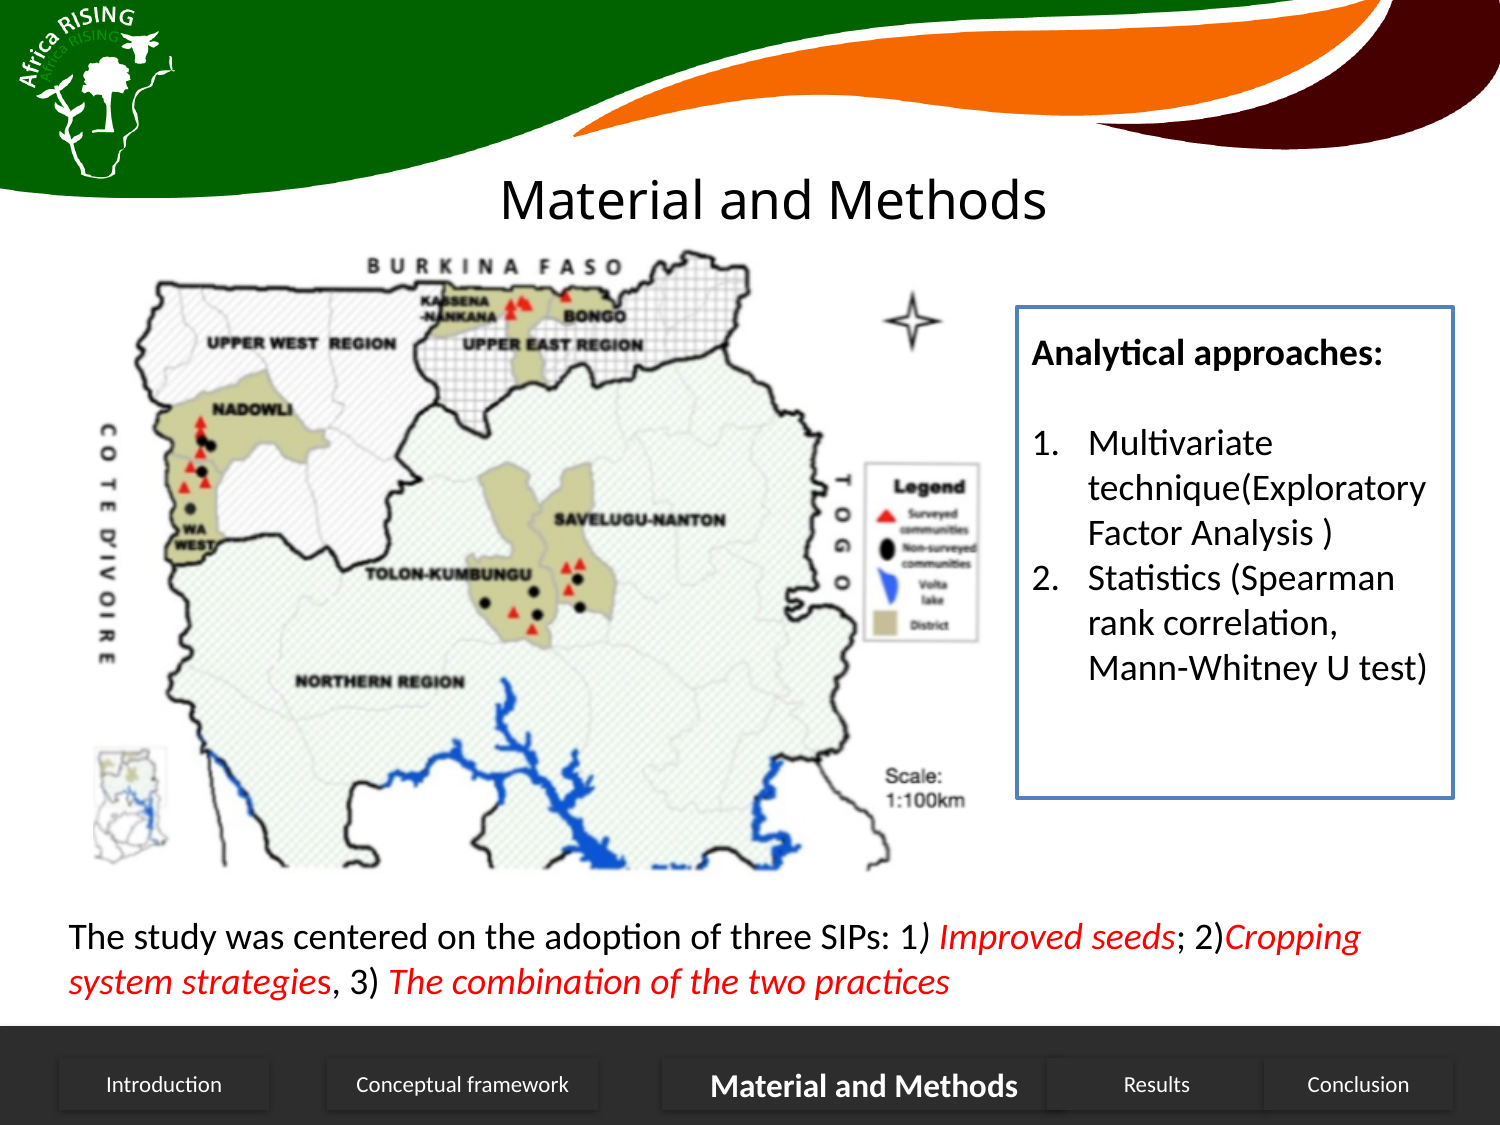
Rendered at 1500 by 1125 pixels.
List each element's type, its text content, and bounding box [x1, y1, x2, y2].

text_box Results [1046, 1057, 1262, 1111]
text_box Conclusion [1264, 1057, 1454, 1111]
picture [92, 244, 988, 905]
picture [0, 0, 1500, 199]
text_box [0, 1025, 1500, 1125]
text_box Material and Methods [661, 1057, 1045, 1111]
text_box The study was centered on the adoption of three SIPs: 1) Improved seeds; 2)Cropping system strategies, 3) The combination of the two practices [53, 904, 1450, 1010]
text_box Conceptual framework [327, 1057, 599, 1111]
title Material and Methods [267, 206, 1144, 245]
text_box Analytical approaches: Multivariate technique(Exploratory Factor Analysis ) Statistics (Spearman rank correlation, Mann-Whitney U test) [1015, 305, 1455, 800]
text_box Introduction [59, 1057, 270, 1111]
